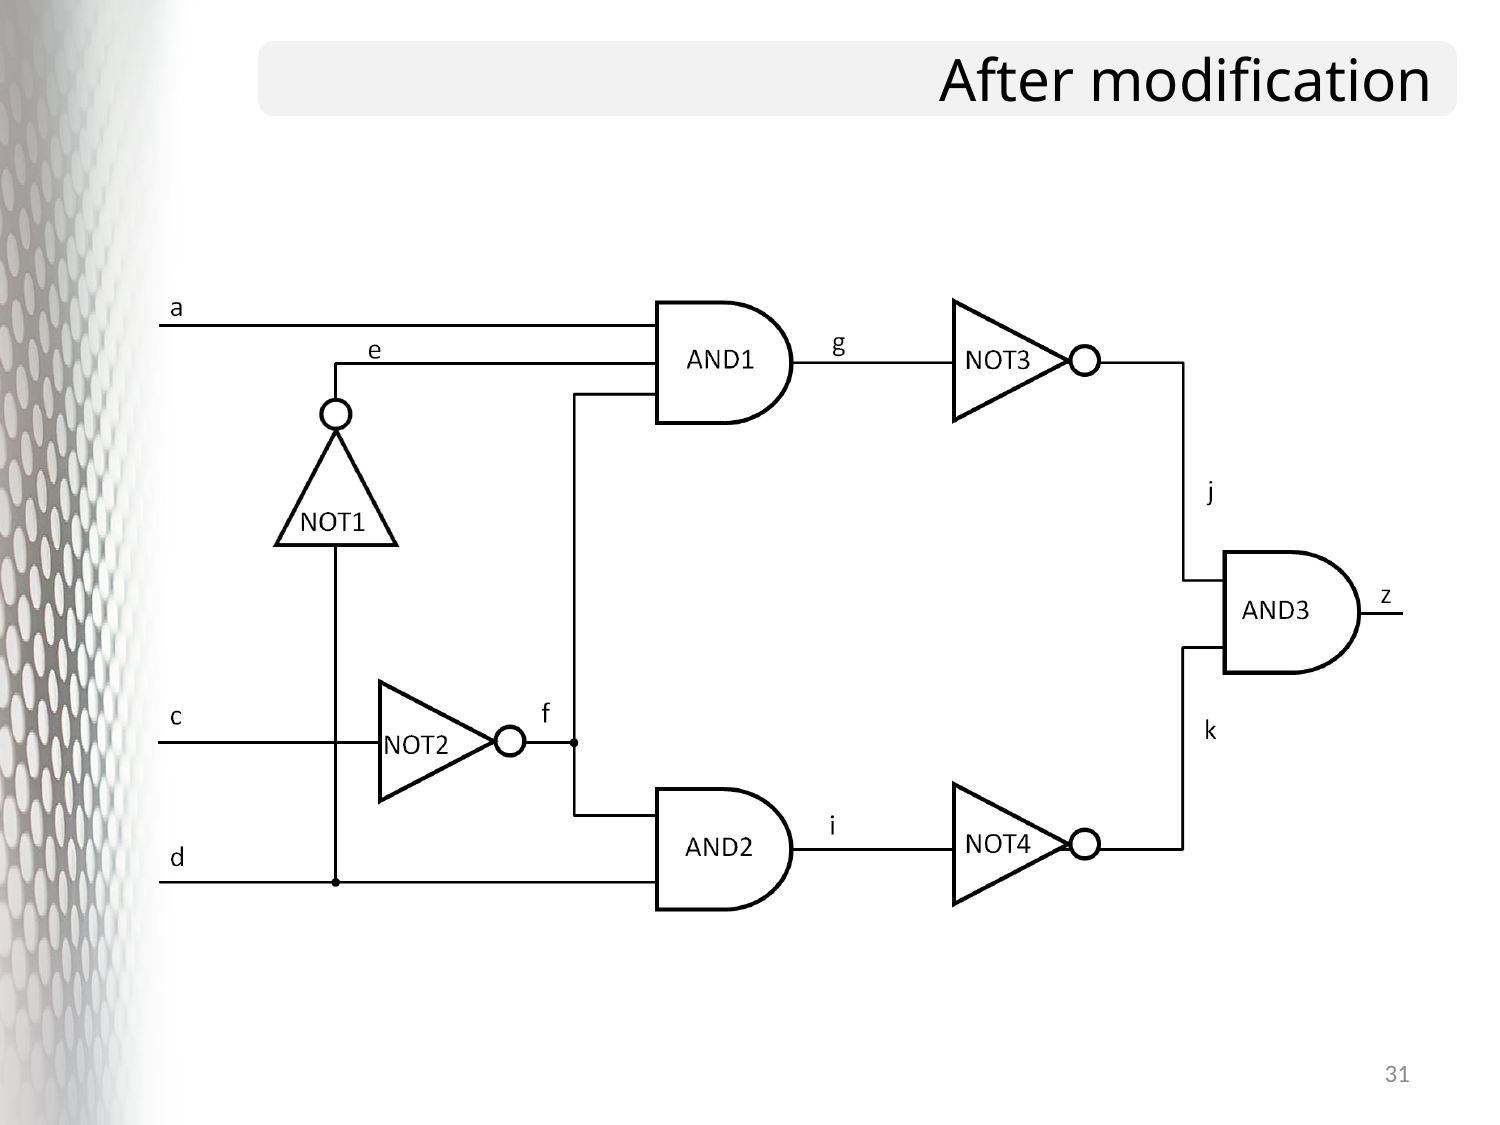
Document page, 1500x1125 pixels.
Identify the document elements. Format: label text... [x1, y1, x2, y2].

title After modification [258, 40, 1449, 117]
picture [0, 0, 1410, 1125]
slide_number 31 [1074, 1042, 1425, 1103]
